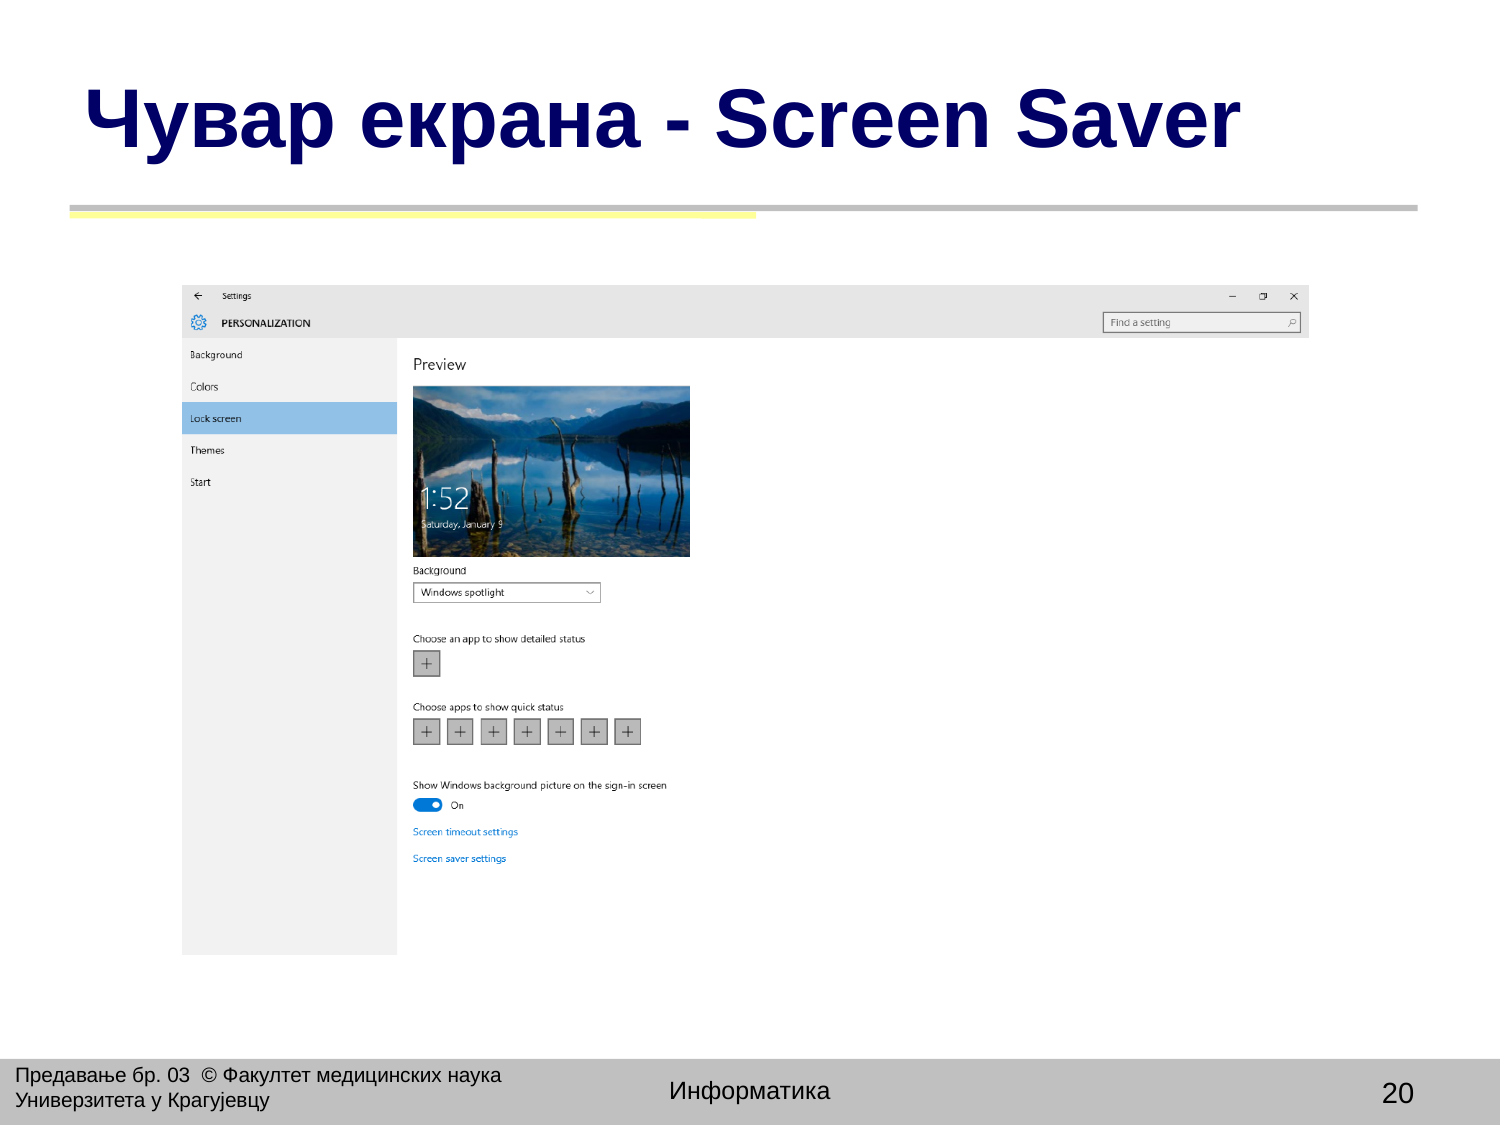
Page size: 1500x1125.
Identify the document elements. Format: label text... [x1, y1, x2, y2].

title Чувар екрана - Screen Saver [69, 19, 1426, 208]
slide_number Предавање бр. 03 © Факултет медицинских наука Универзитета у Крагујевцу [0, 1053, 614, 1108]
slide_number 20 [1079, 1066, 1430, 1125]
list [181, 285, 1309, 955]
footer Информатика [512, 1066, 988, 1125]
